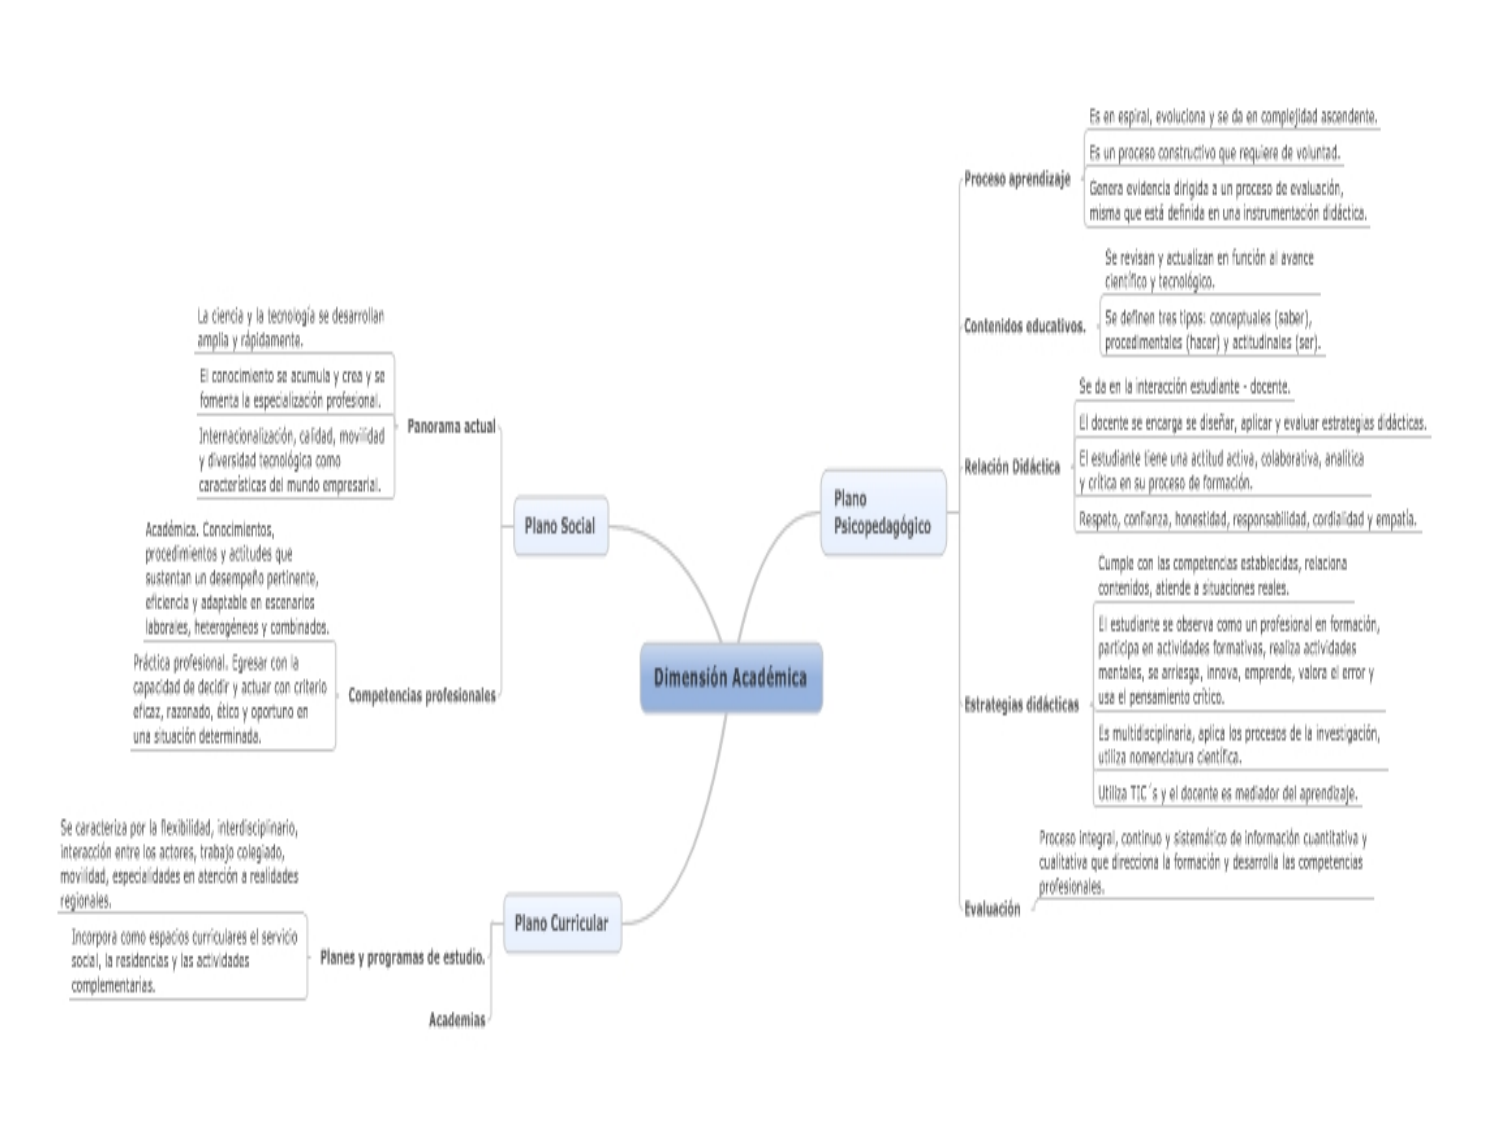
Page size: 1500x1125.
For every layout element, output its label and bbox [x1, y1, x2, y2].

list [29, 42, 1459, 1095]
